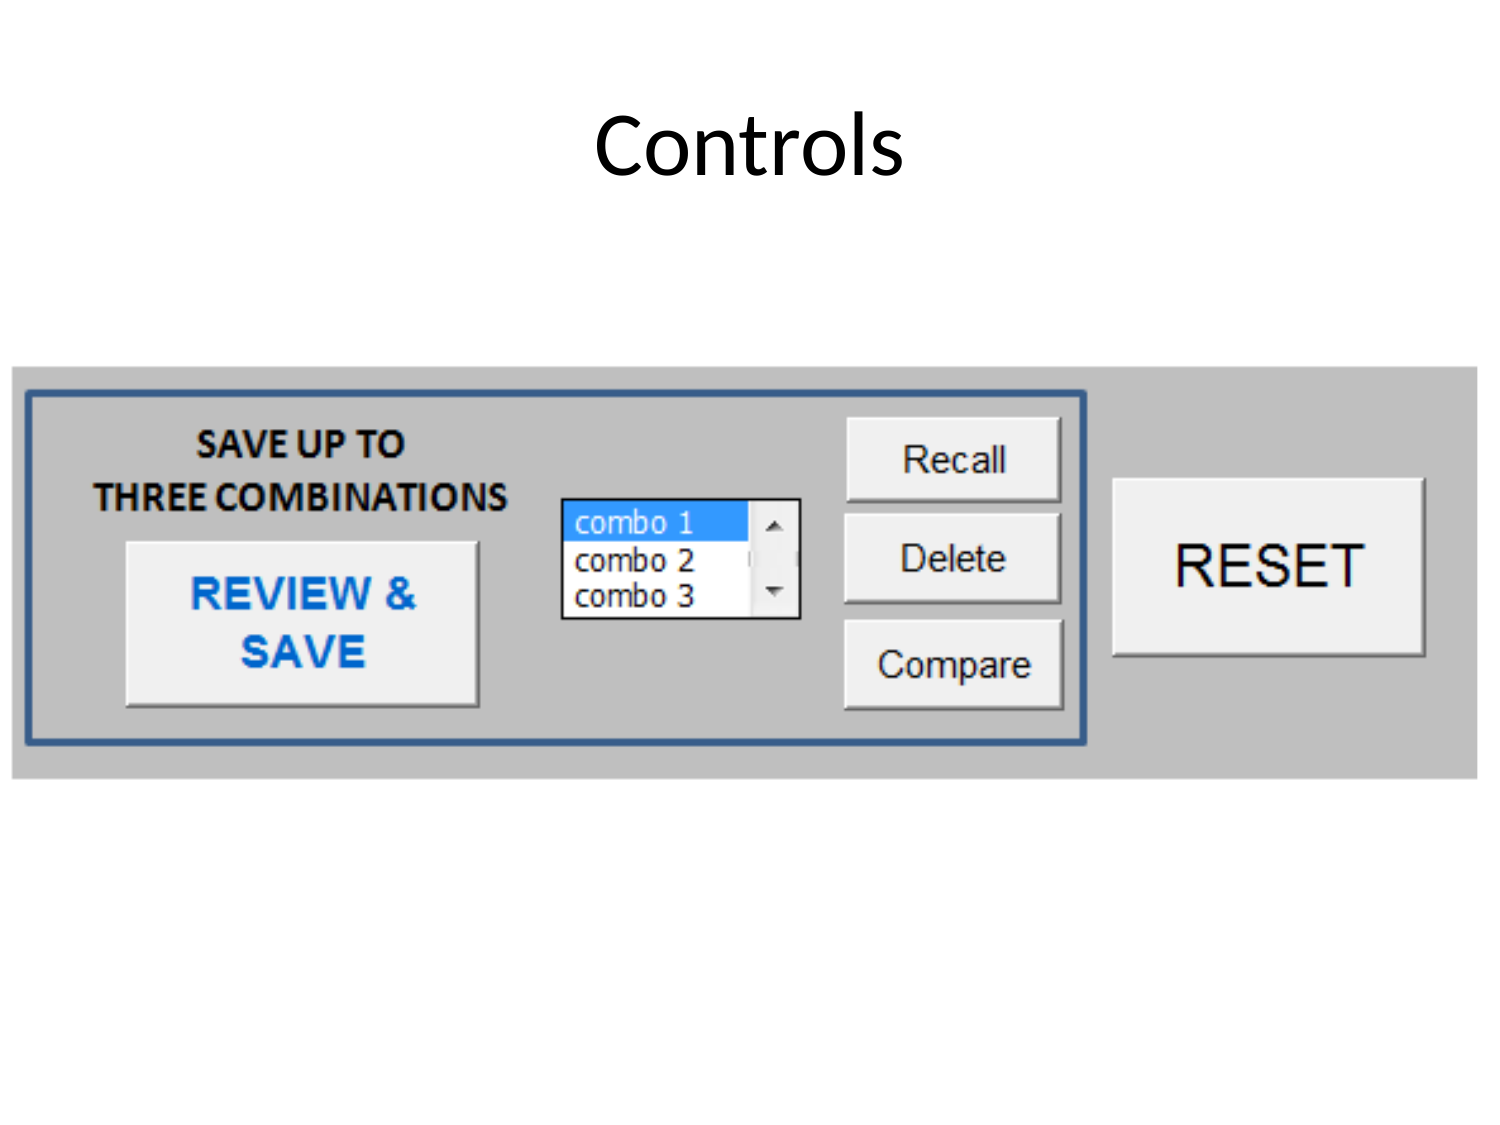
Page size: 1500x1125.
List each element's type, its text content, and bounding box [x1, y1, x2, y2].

picture [0, 362, 1478, 788]
title Controls [75, 45, 1425, 233]
